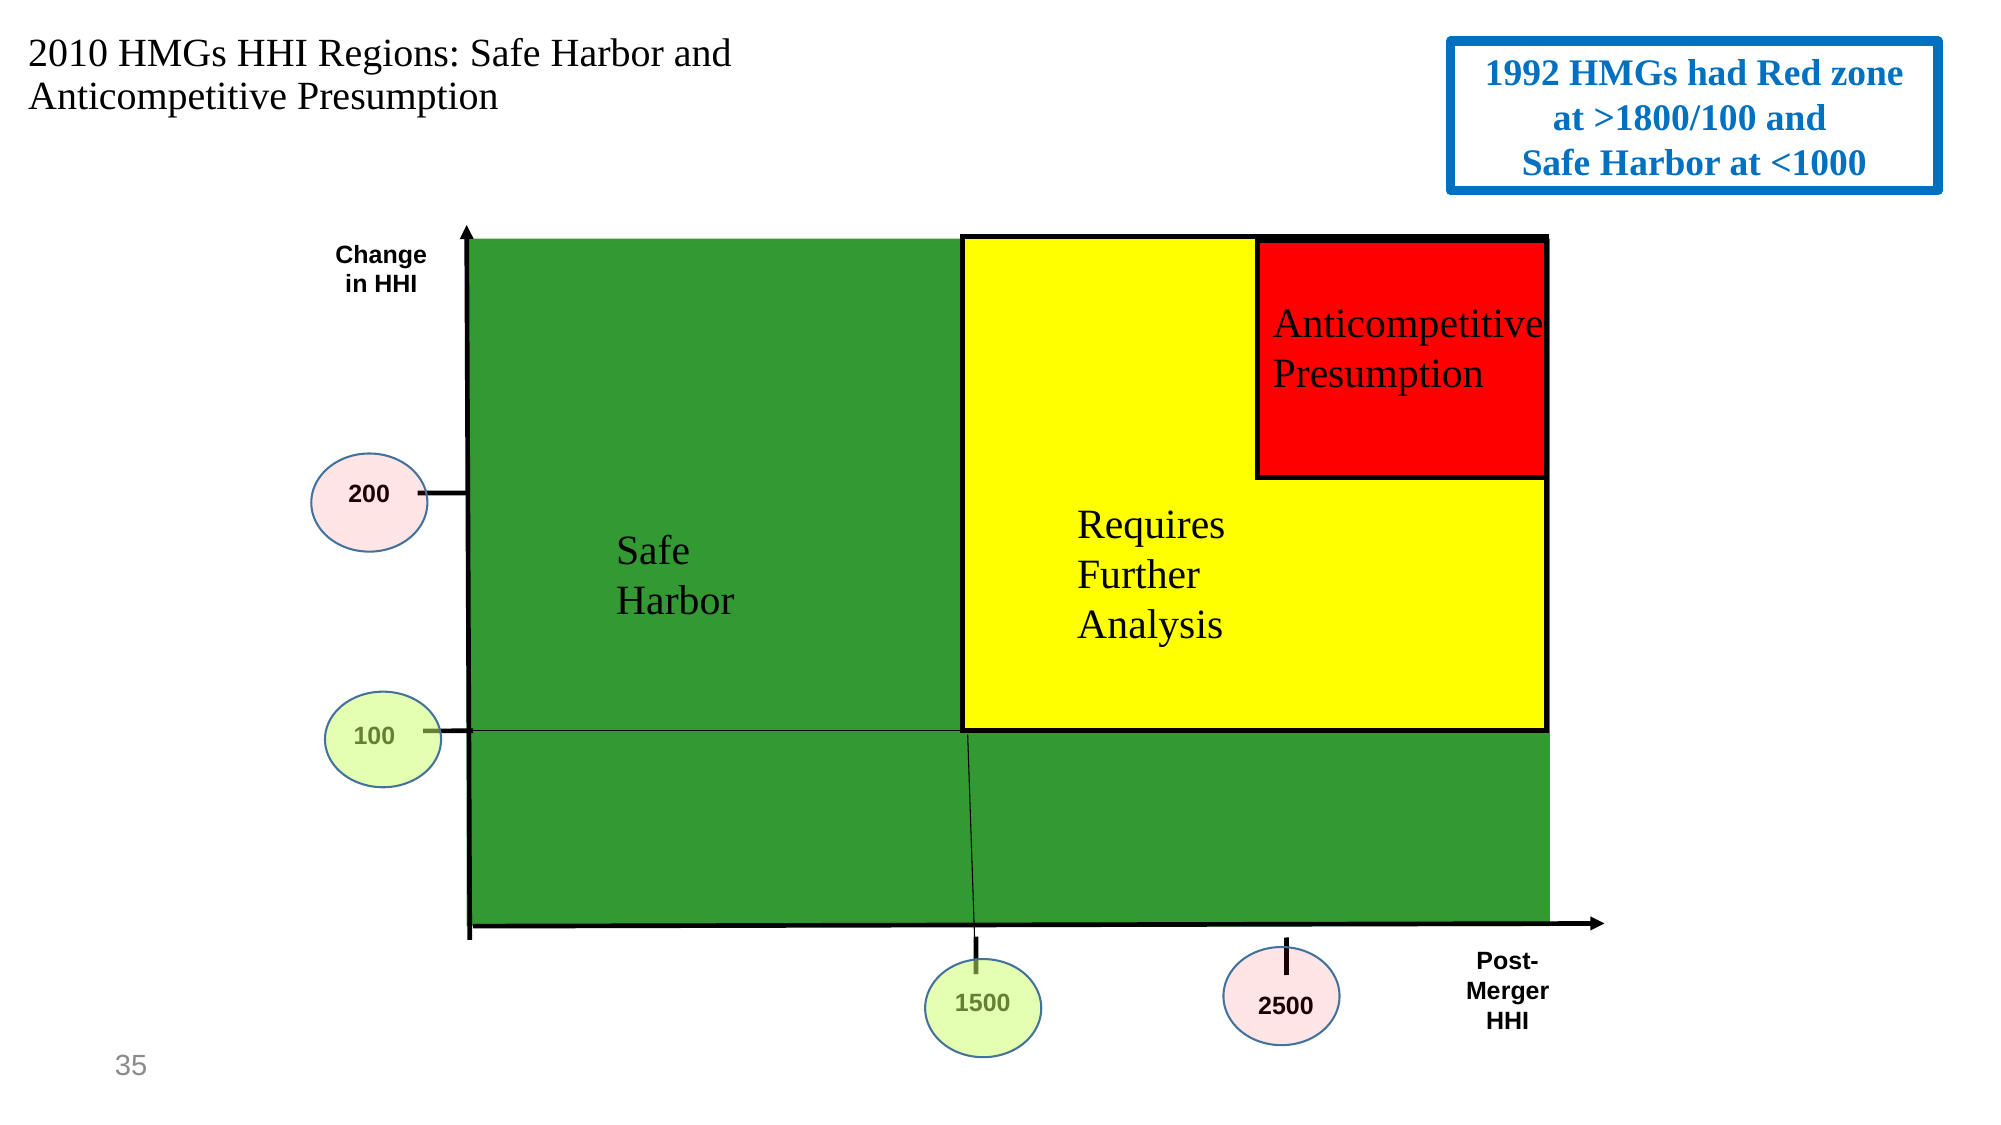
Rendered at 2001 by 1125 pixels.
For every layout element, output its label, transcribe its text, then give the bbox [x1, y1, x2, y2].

text_box Requires Further Analysis [1062, 489, 1287, 654]
text_box Anticompetitive Presumption [1257, 288, 1576, 404]
text_box [1257, 404, 1547, 478]
text_box [323, 690, 443, 789]
text_box Change in HHI [320, 230, 442, 306]
slide_number 35 [99, 1024, 567, 1103]
text_box [460, 224, 473, 940]
text_box [924, 958, 1043, 1059]
text_box [1257, 240, 1547, 288]
title 2010 HMGs HHI Regions: Safe Harbor and Anticompetitive Presumption [13, 23, 1914, 126]
text_box [1222, 945, 1341, 1047]
text_box 1992 HMGs had Red zone at >1800/100 and Safe Harbor at <1000 [1450, 40, 1939, 191]
text_box [467, 238, 962, 730]
text_box [469, 404, 1550, 927]
text_box [975, 917, 1605, 930]
text_box Safe Harbor [601, 515, 752, 631]
text_box Post- Merger HHI [1451, 937, 1565, 1043]
text_box [310, 452, 429, 553]
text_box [967, 734, 975, 940]
text_box [962, 236, 1547, 731]
